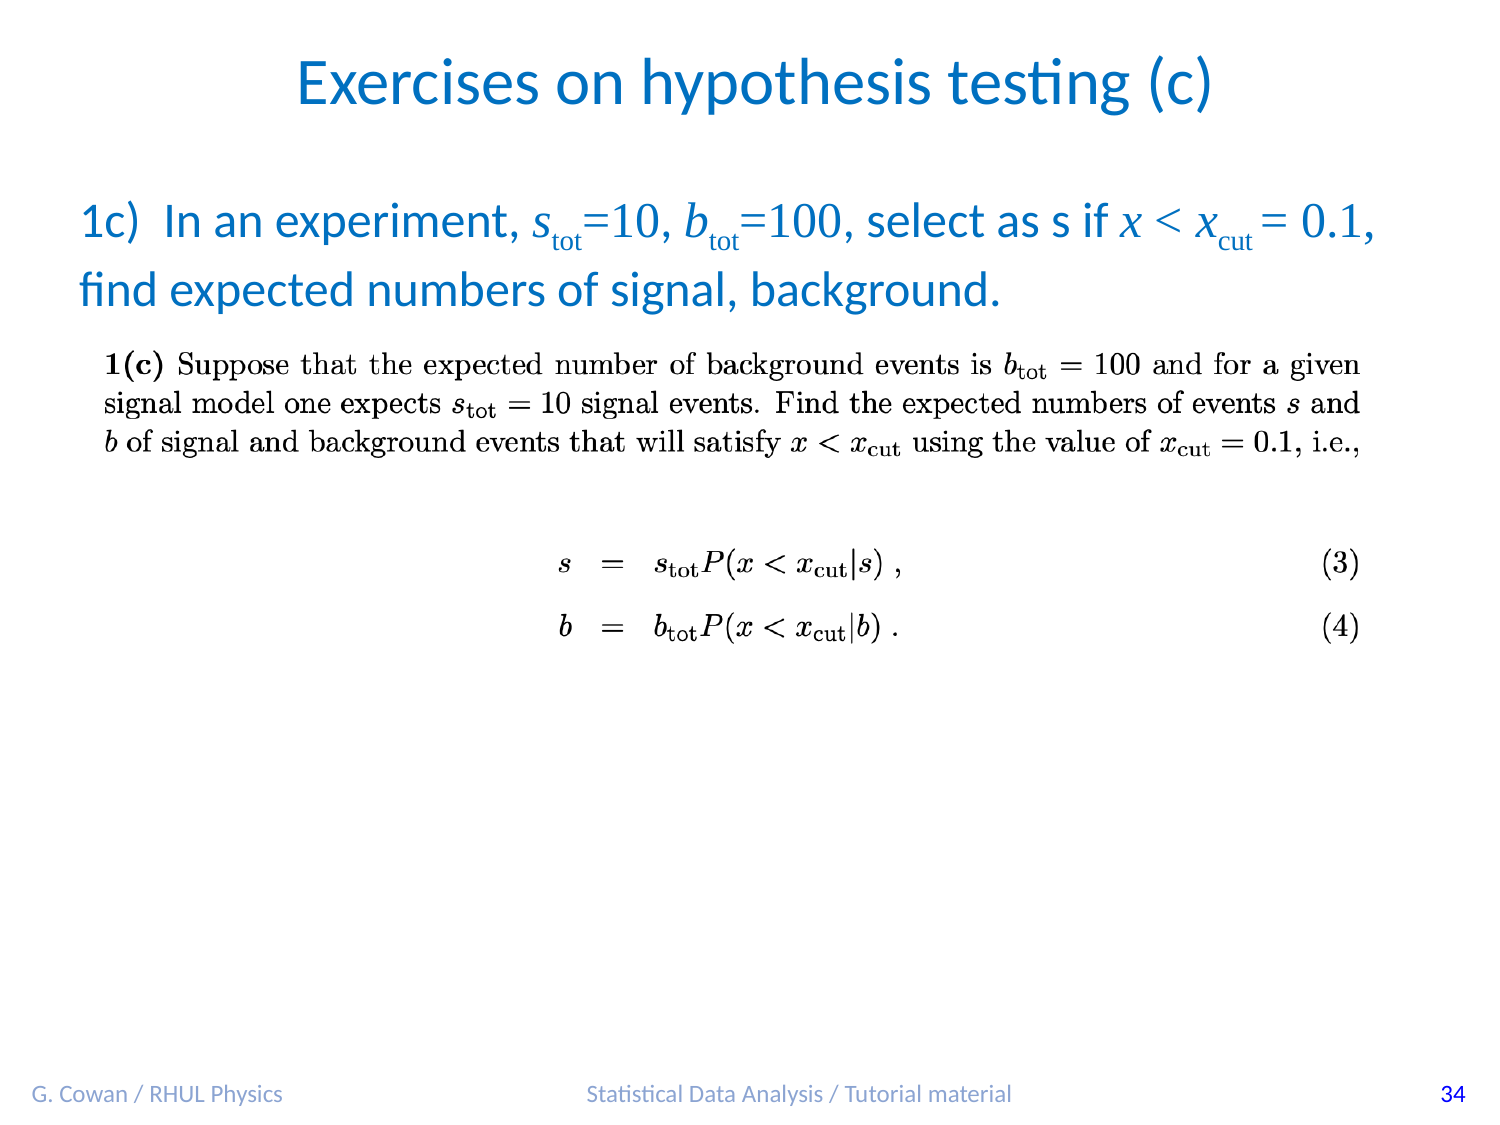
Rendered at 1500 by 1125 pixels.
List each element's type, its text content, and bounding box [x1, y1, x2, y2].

slide_number 34 [1262, 1062, 1481, 1123]
text_box Exercises on hypothesis testing (c) [282, 30, 1231, 126]
text_box 1c) In an experiment, stot=10, btot=100, select as s if x < xcut = 0.1, find expected numbers of signal, background. [64, 180, 1450, 324]
slide_number G. Cowan / RHUL Physics [16, 1062, 338, 1123]
picture [94, 340, 1370, 659]
footer Statistical Data Analysis / Tutorial material [338, 1062, 1262, 1123]
